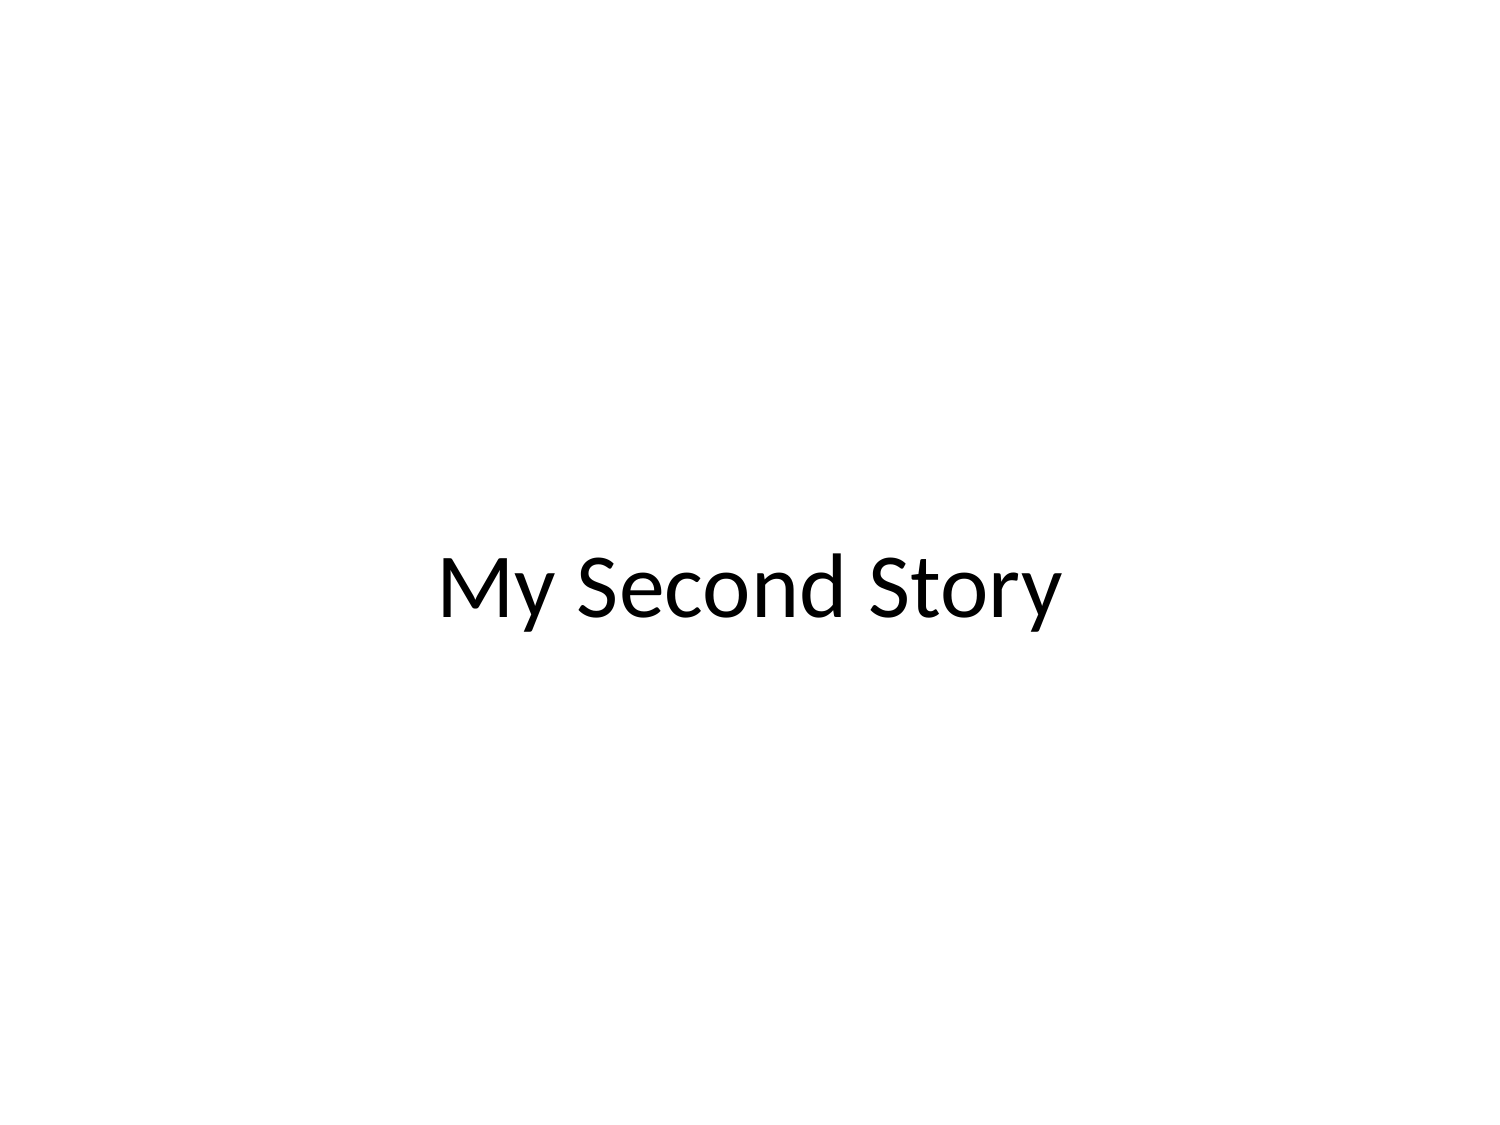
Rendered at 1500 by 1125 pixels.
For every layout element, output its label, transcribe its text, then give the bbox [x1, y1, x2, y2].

title My Second Story [75, 487, 1425, 675]
